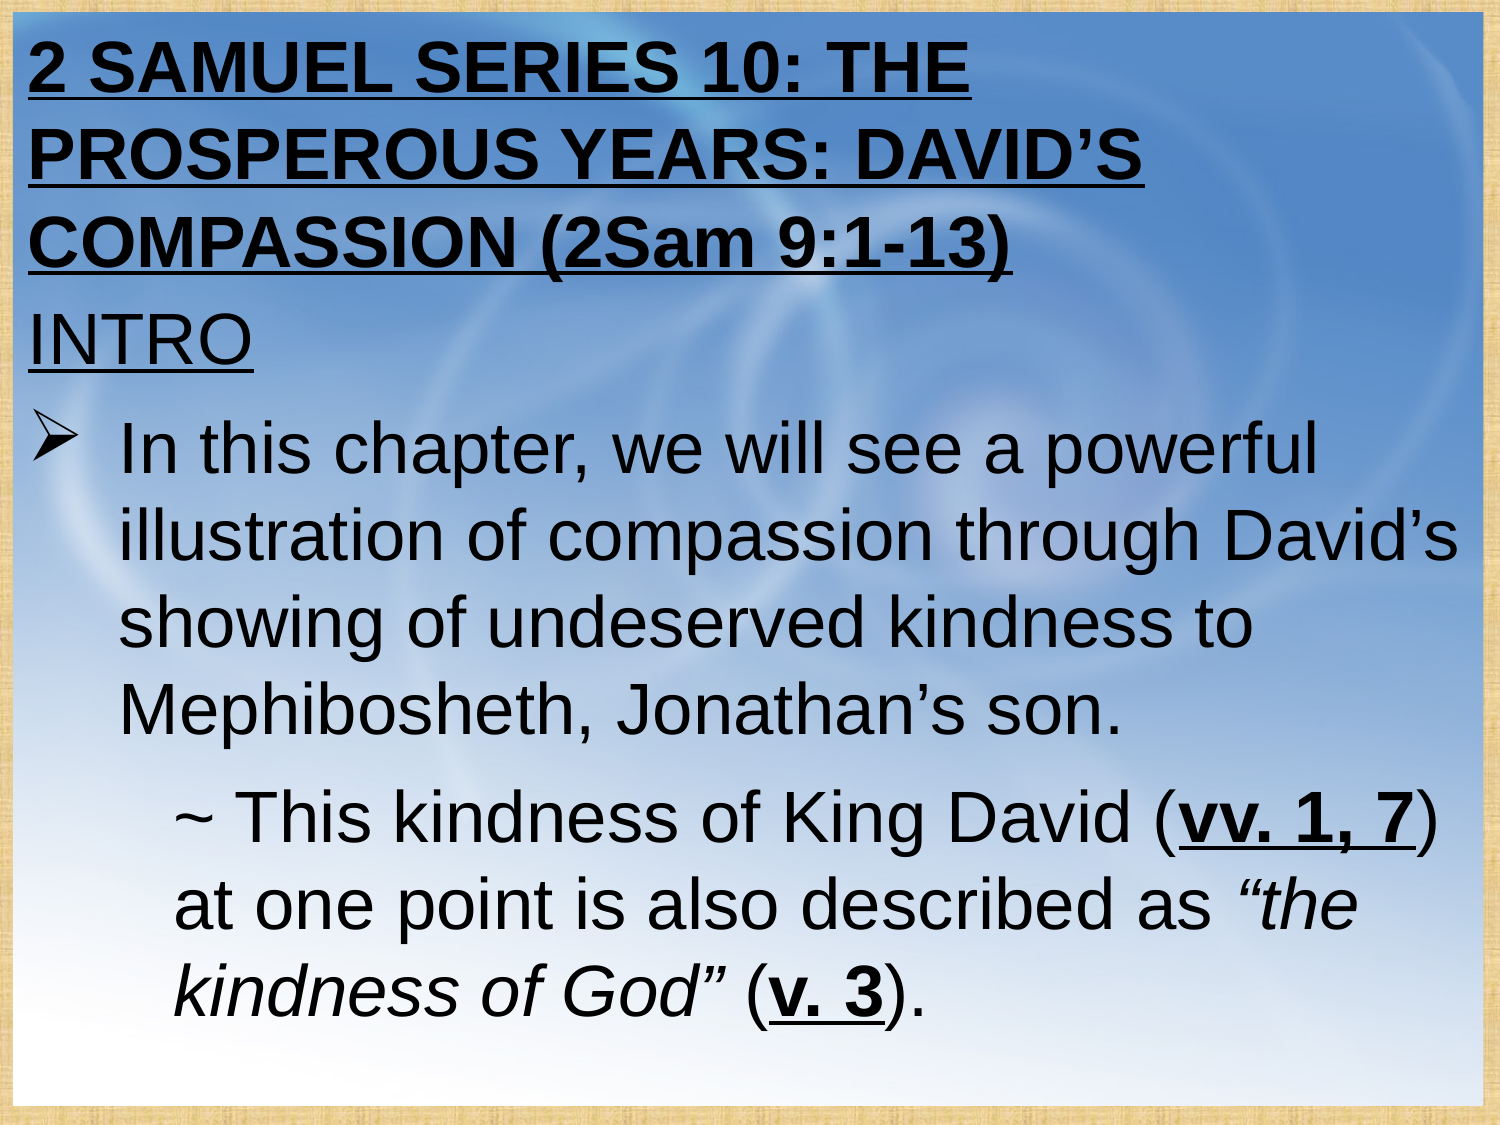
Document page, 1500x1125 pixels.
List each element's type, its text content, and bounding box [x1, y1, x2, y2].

subtitle 2 SAMUEL SERIES 10: THE PROSPEROUS YEARS: DAVID’S COMPASSION (2Sam 9:1-13) INTRO In this chapter, we will see a powerful illustration of compassion through David’s showing of undeserved kindness to Mephibosheth, Jonathan’s son. ~ This kindness of King David (vv. 1, 7) at one point is also described as “the kindness of God” (v. 3). [12, 12, 1484, 1106]
picture [0, 0, 1500, 1125]
